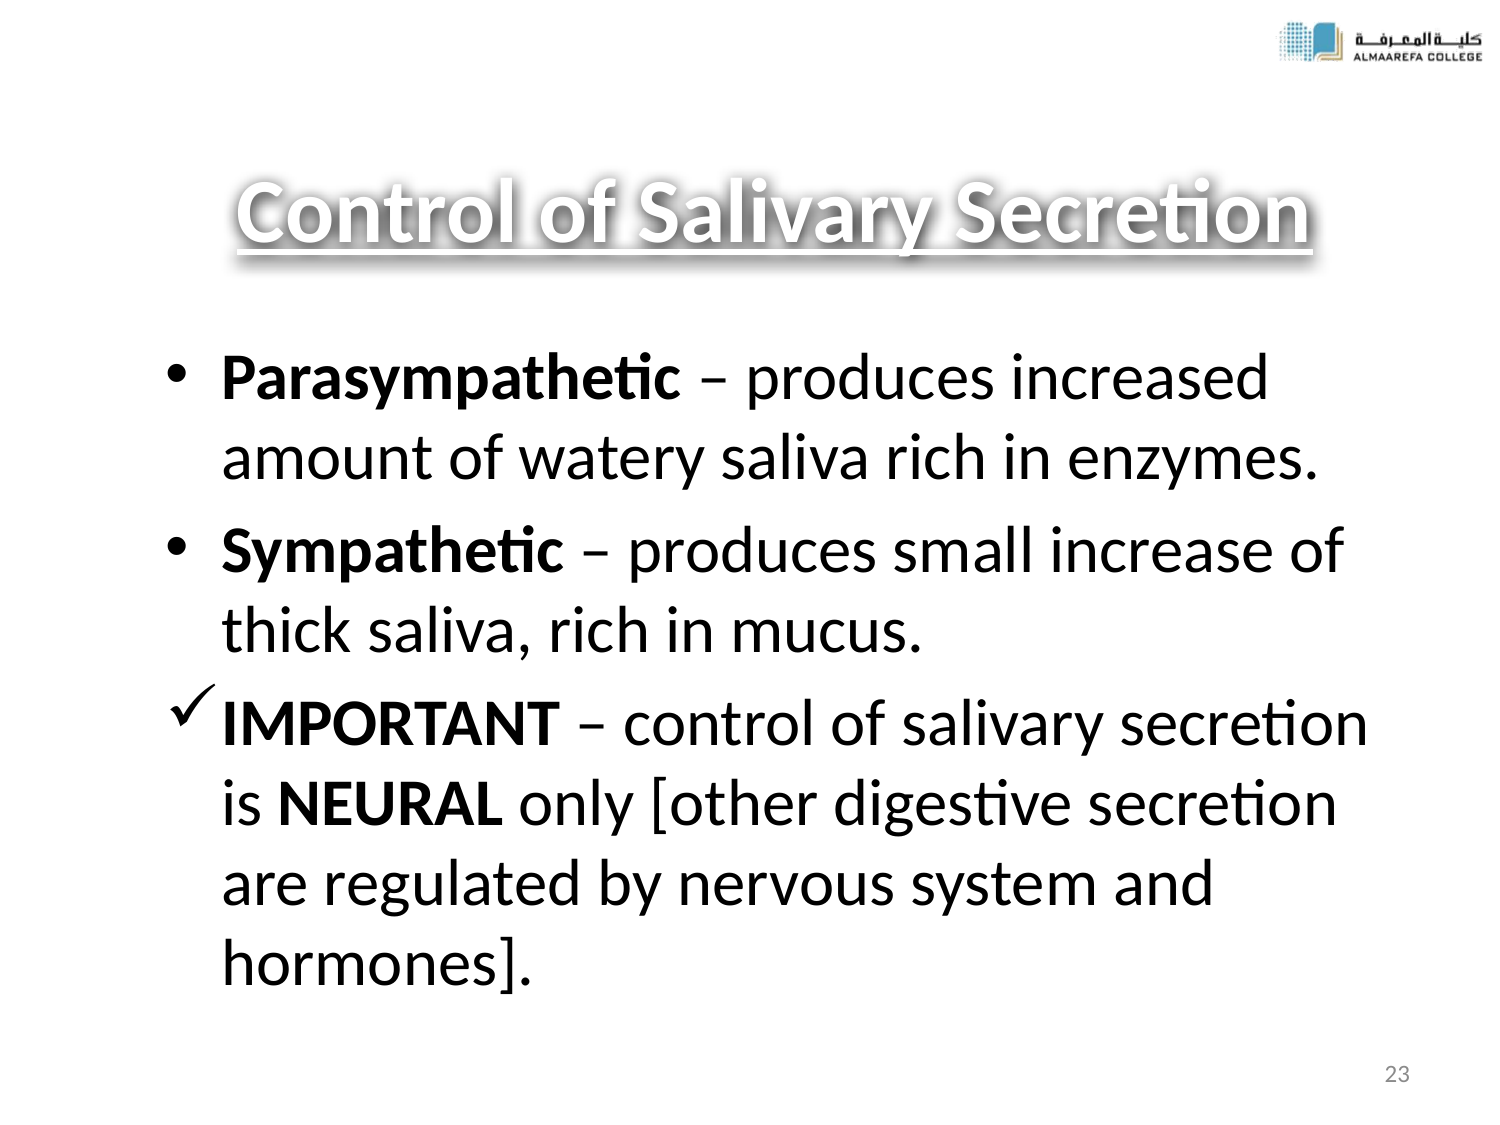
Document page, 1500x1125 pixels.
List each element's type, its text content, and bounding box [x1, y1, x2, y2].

list Parasympathetic – produces increased amount of watery saliva rich in enzymes. Sympathetic – produces small increase of thick saliva, rich in mucus. IMPORTANT – control of salivary secretion is NEURAL only [other digestive secretion are regulated by nervous system and hormones]. [150, 324, 1425, 1075]
title Control of Salivary Secretion [137, 112, 1413, 300]
picture [1275, 12, 1487, 78]
slide_number 23 [1074, 1042, 1425, 1103]
